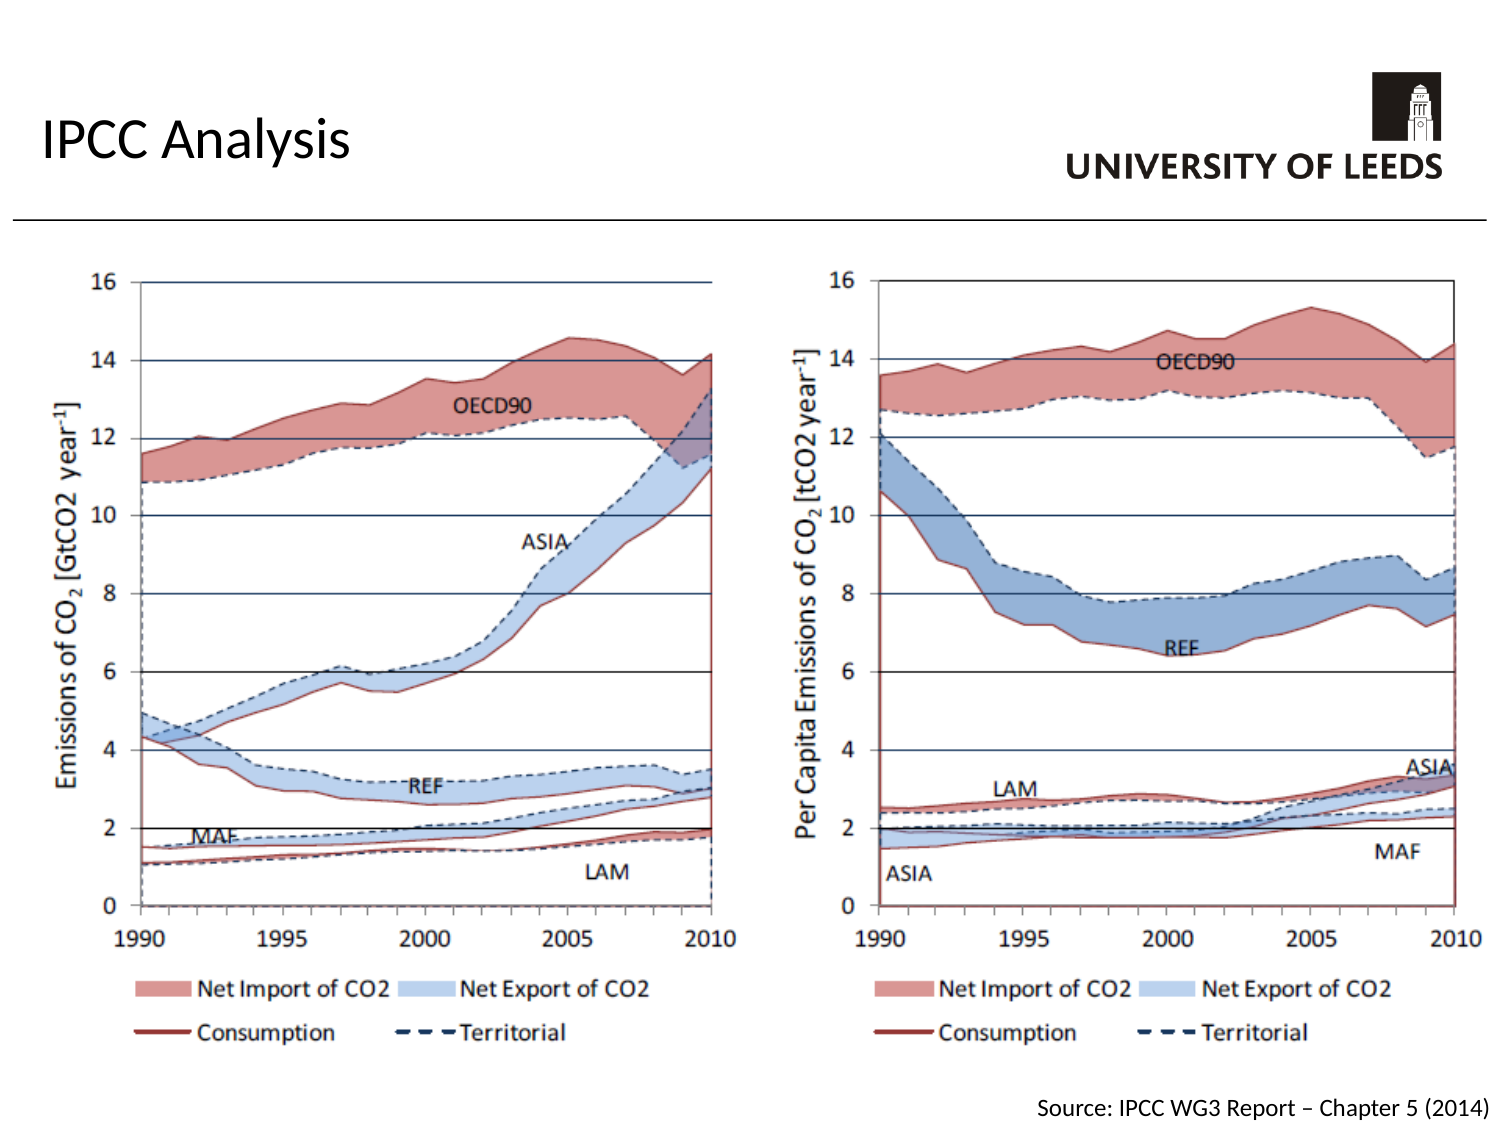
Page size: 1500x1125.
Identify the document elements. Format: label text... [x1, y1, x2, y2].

text_box IPCC Analysis [41, 54, 1041, 176]
picture [9, 249, 1491, 1047]
text_box Source: IPCC WG3 Report – Chapter 5 (2014) [927, 1084, 1500, 1125]
picture [1067, 72, 1442, 179]
